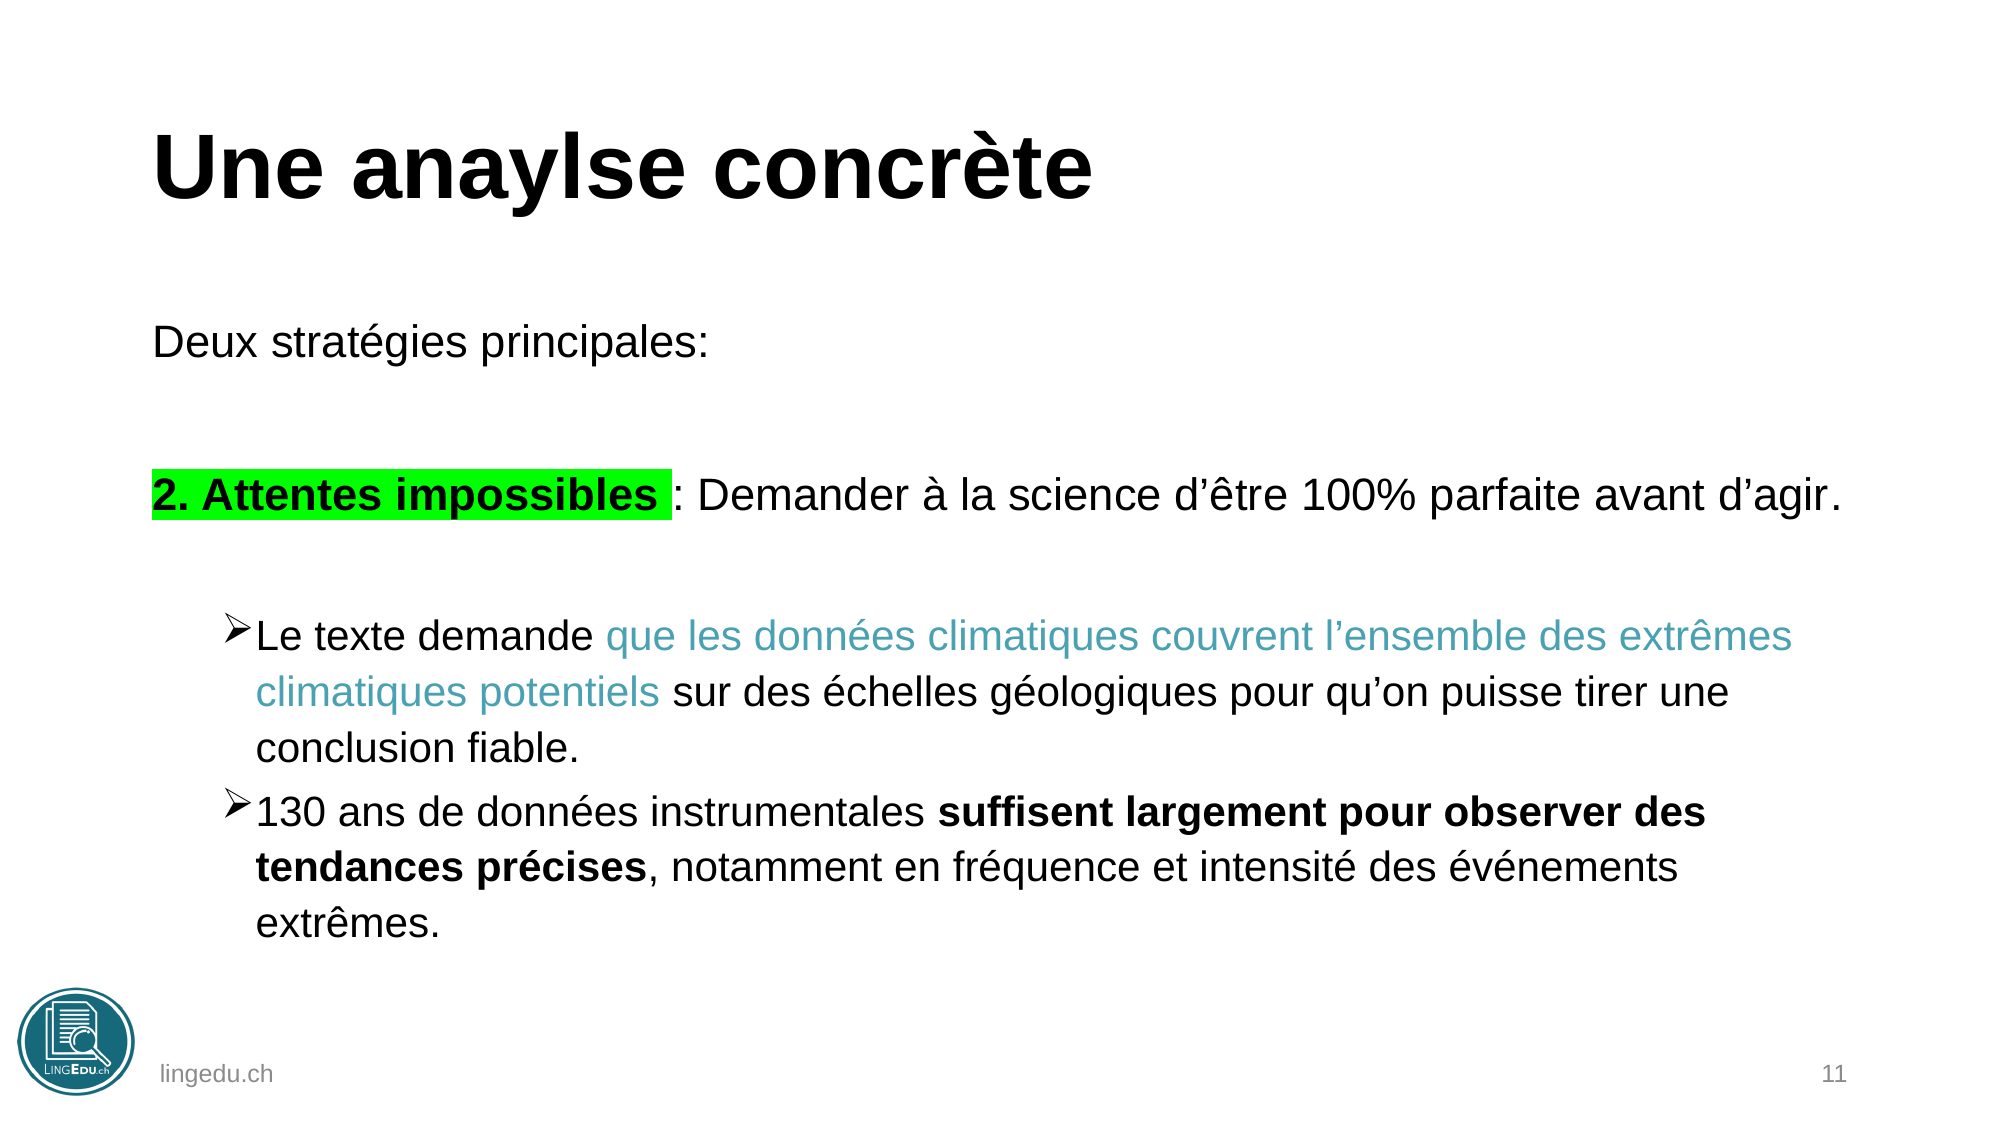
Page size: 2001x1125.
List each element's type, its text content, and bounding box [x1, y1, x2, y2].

picture [17, 987, 135, 1096]
footer lingedu.ch [137, 1042, 297, 1103]
list Deux stratégies principales: 2. Attentes impossibles : Demander à la science d’être 100% parfaite avant d’agir. Le texte demande que les données climatiques couvrent l’ensemble des extrêmes climatiques potentiels sur des échelles géologiques pour qu’on puisse tirer une conclusion fiable. 130 ans de données instrumentales suffisent largement pour observer des tendances précises, notamment en fréquence et intensité des événements extrêmes. [137, 299, 1863, 1014]
title Une anaylse concrète [137, 59, 1863, 278]
slide_number 11 [1768, 1042, 1863, 1103]
